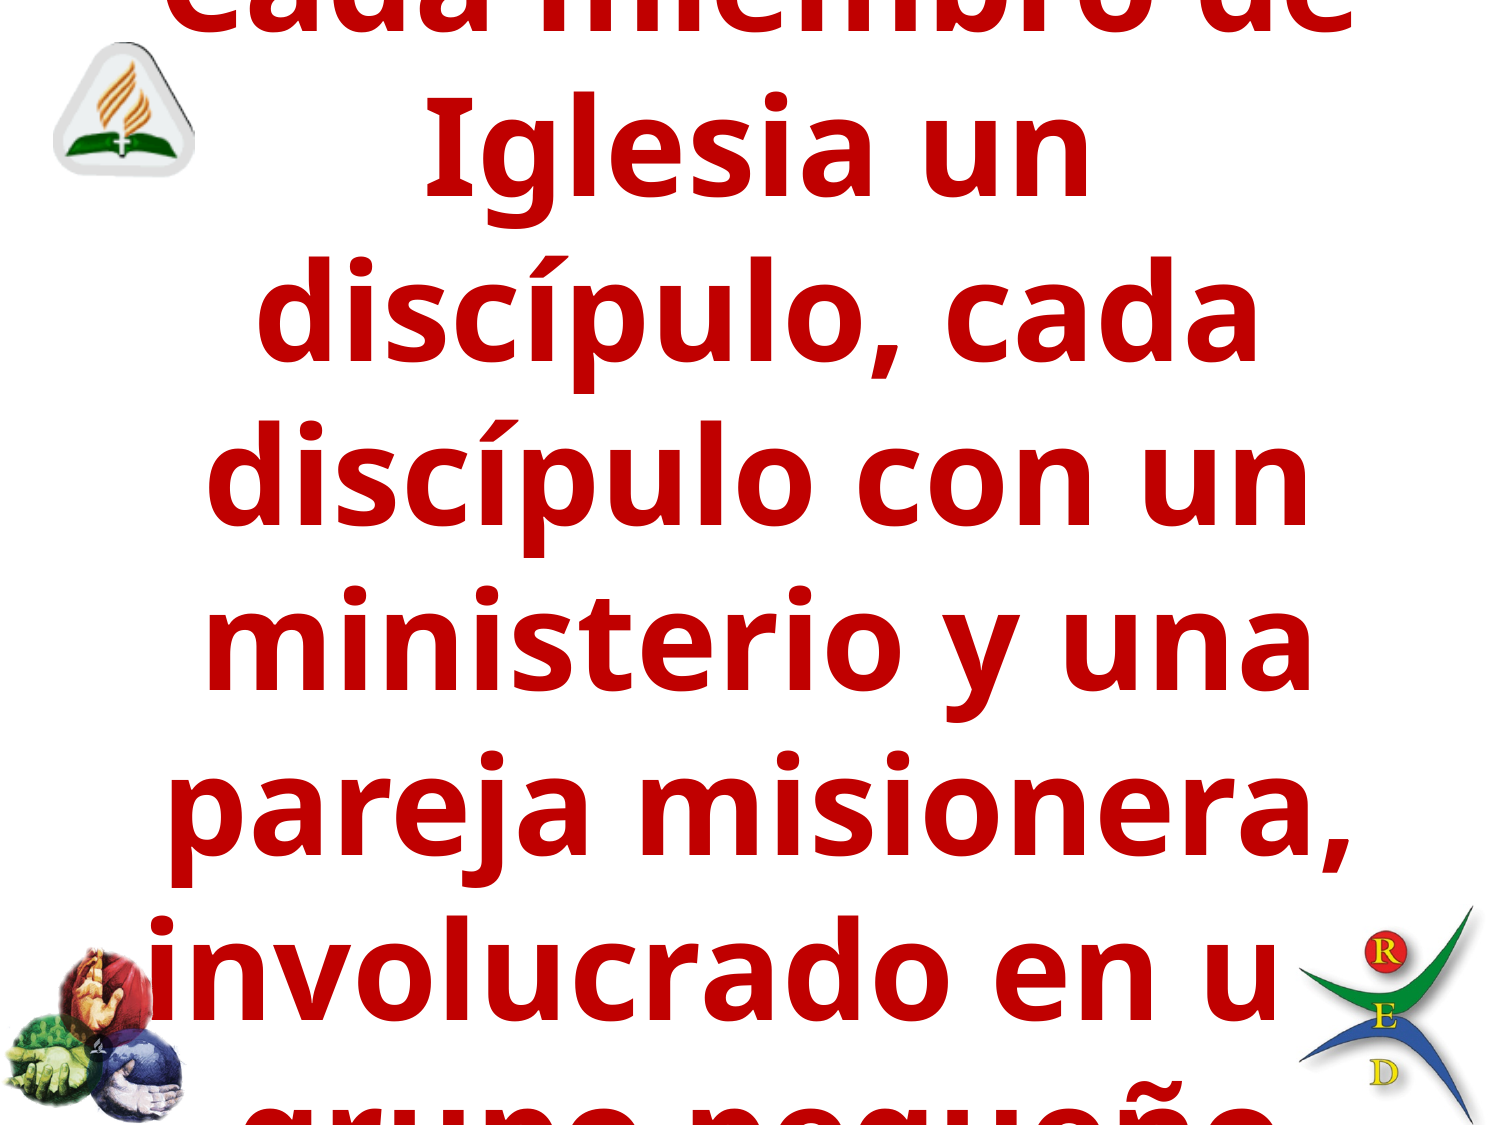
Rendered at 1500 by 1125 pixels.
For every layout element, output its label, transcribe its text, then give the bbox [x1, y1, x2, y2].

picture [1273, 904, 1500, 1125]
picture [52, 42, 195, 187]
title Cada miembro de Iglesia un discípulo, cada discípulo con un ministerio y una pareja misionera, involucrado en un grupo pequeño [85, 485, 1436, 622]
picture [0, 942, 187, 1125]
